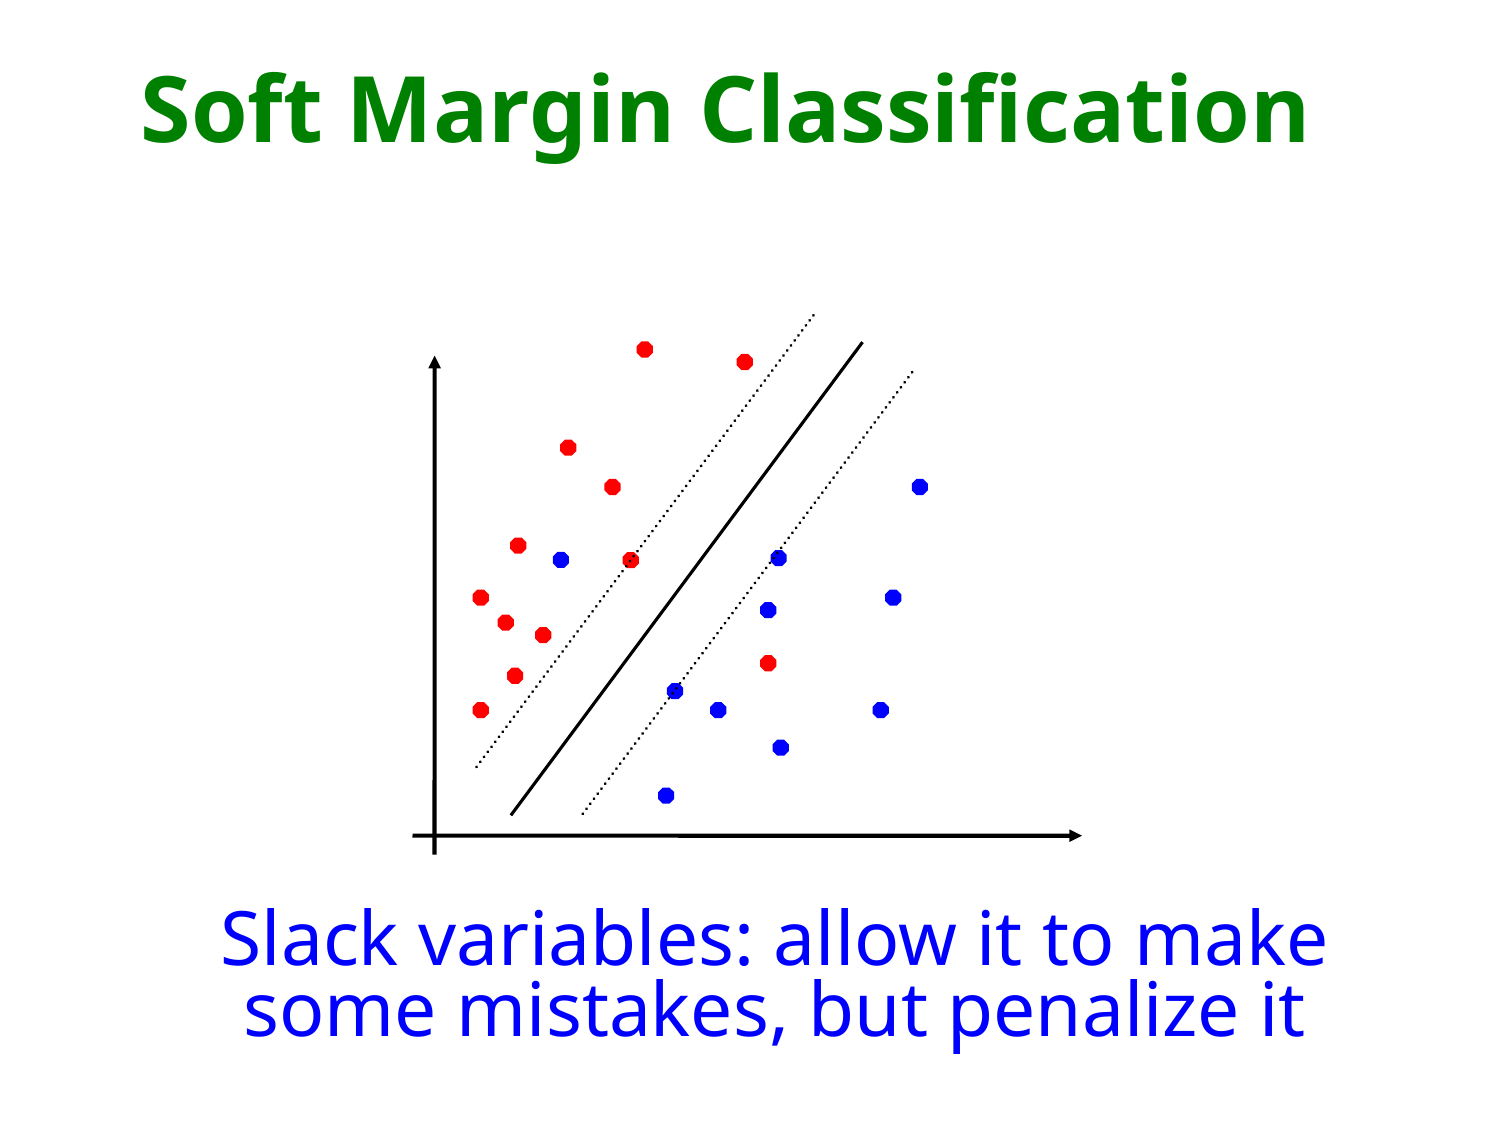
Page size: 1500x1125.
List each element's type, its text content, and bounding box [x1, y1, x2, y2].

text_box [760, 655, 776, 671]
text_box [873, 702, 889, 718]
text_box [507, 668, 523, 684]
text_box [428, 355, 441, 835]
text_box [498, 615, 514, 630]
text_box [623, 552, 639, 568]
text_box [710, 702, 726, 718]
text_box Slack variables: allow it to make some mistakes, but penalize it [162, 899, 1388, 1059]
text_box [637, 342, 653, 357]
text_box [658, 788, 674, 803]
text_box [737, 354, 753, 370]
text_box [412, 829, 1083, 842]
text_box [553, 552, 569, 568]
text_box [605, 479, 620, 495]
title Soft Margin Classification [74, 12, 1426, 201]
text_box [773, 740, 789, 755]
text_box [912, 479, 928, 495]
text_box [510, 538, 526, 553]
text_box [667, 683, 683, 699]
text_box [473, 590, 489, 605]
text_box [560, 440, 576, 455]
text_box [885, 590, 901, 605]
text_box [535, 627, 551, 643]
text_box [473, 702, 489, 718]
text_box [760, 602, 776, 618]
text_box [771, 550, 786, 566]
